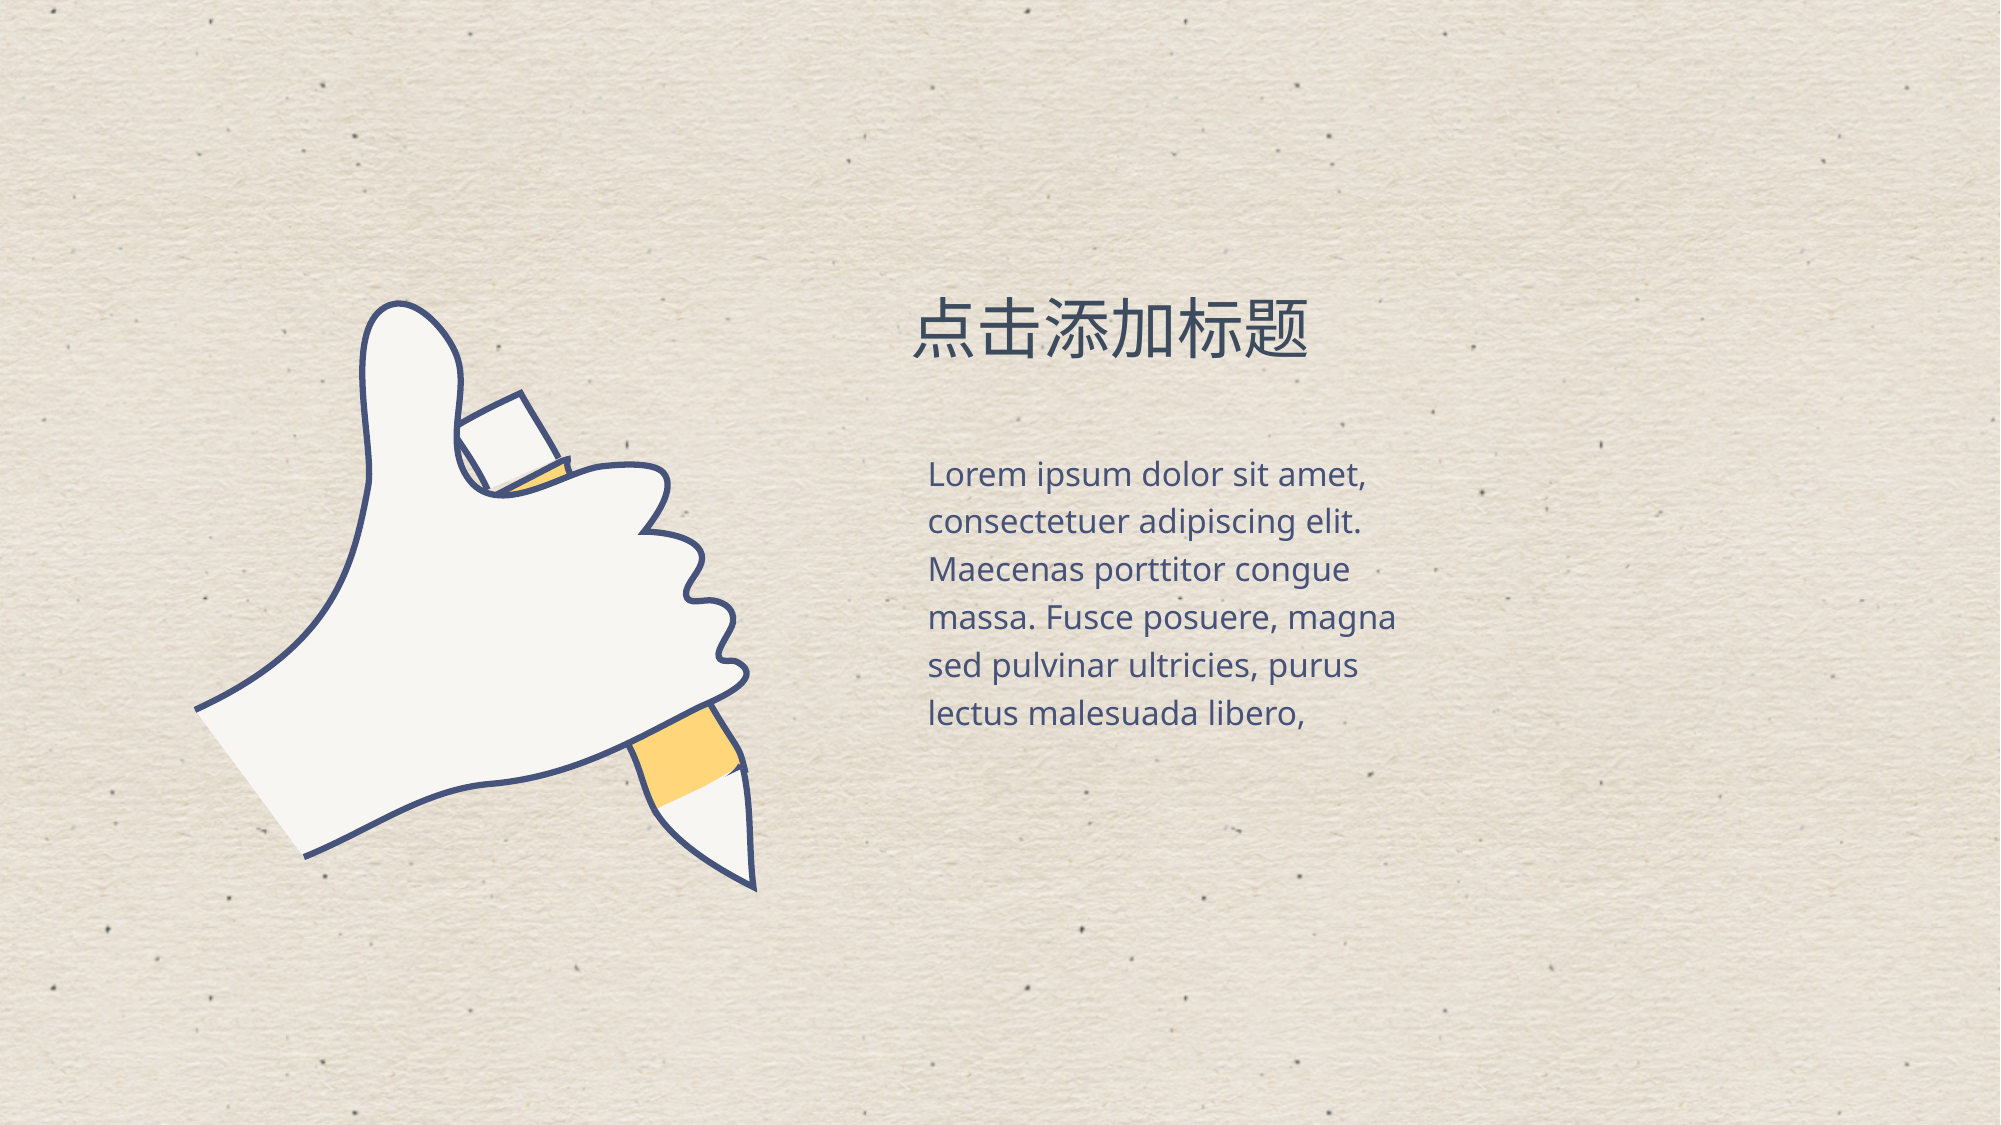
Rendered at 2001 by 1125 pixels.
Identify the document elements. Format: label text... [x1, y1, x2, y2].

picture [0, 0, 2000, 1125]
text_box Lorem ipsum dolor sit amet, consectetuer adipiscing elit. Maecenas porttitor congue massa. Fusce posuere, magna sed pulvinar ultricies, purus lectus malesuada libero, [921, 438, 1428, 739]
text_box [156, 320, 682, 920]
text_box 点击添加标题 [895, 279, 1326, 375]
